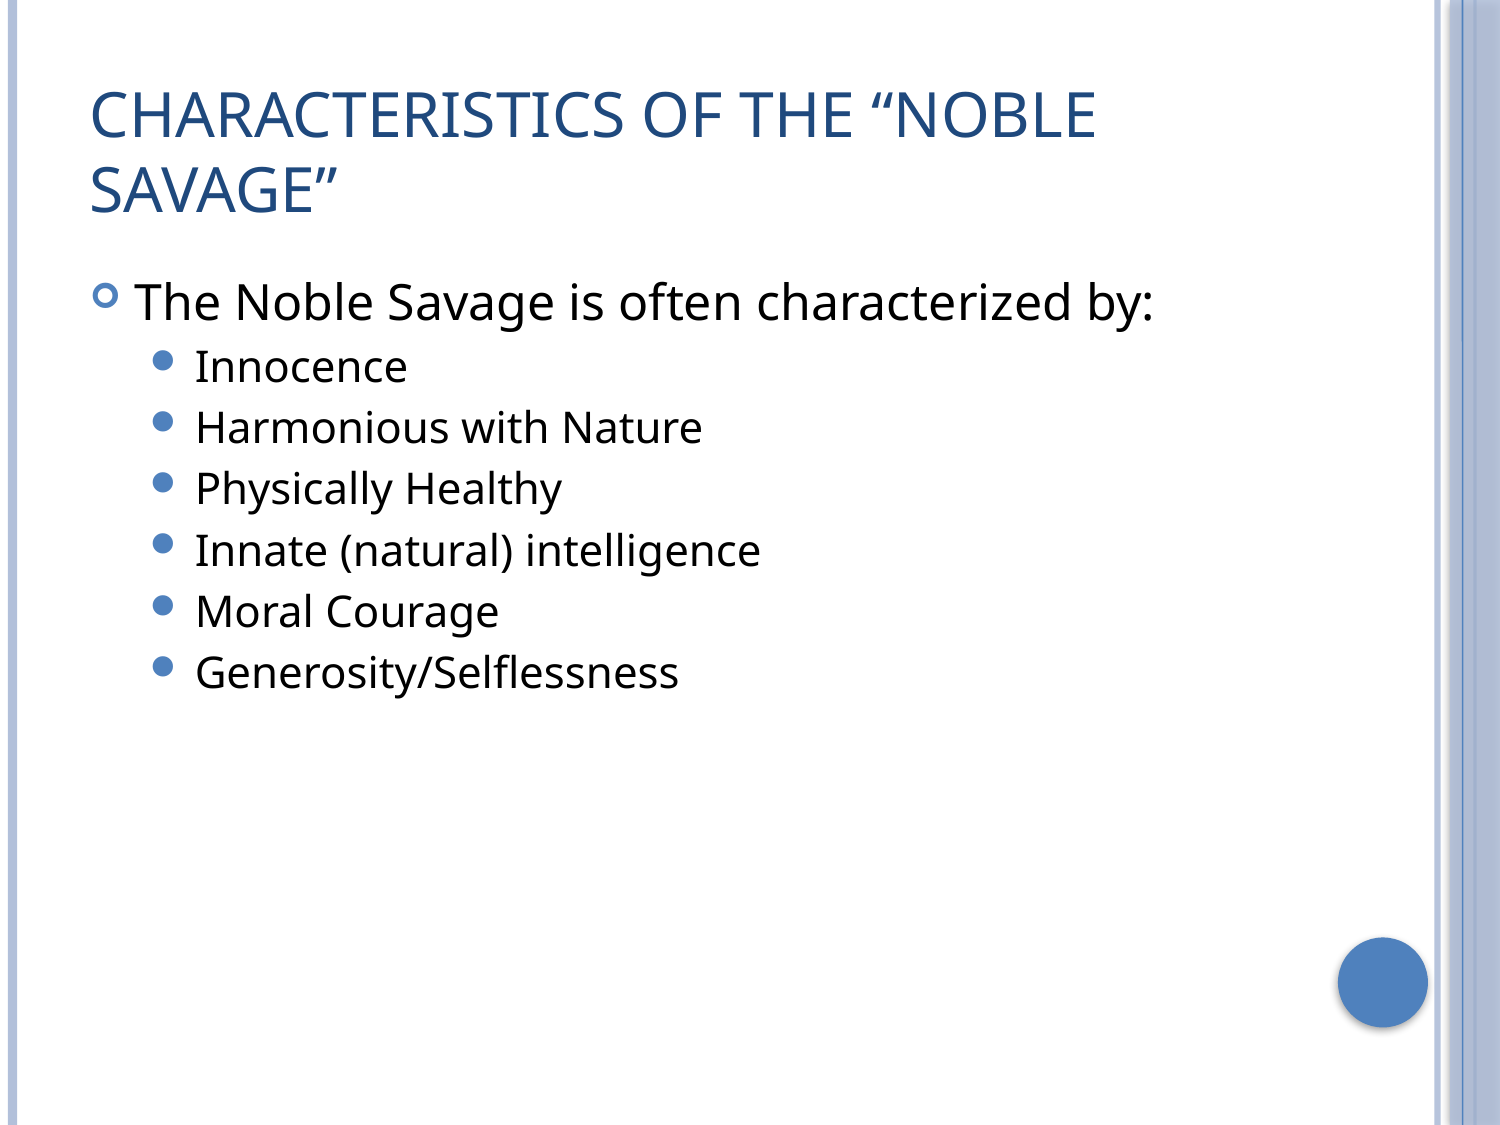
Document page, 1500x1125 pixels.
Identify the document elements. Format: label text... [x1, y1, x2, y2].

title Characteristics of the “Noble Savage” [75, 45, 1300, 233]
list The Noble Savage is often characterized by: Innocence Harmonious with Nature Physically Healthy Innate (natural) intelligence Moral Courage Generosity/Selflessness [75, 262, 1300, 1062]
